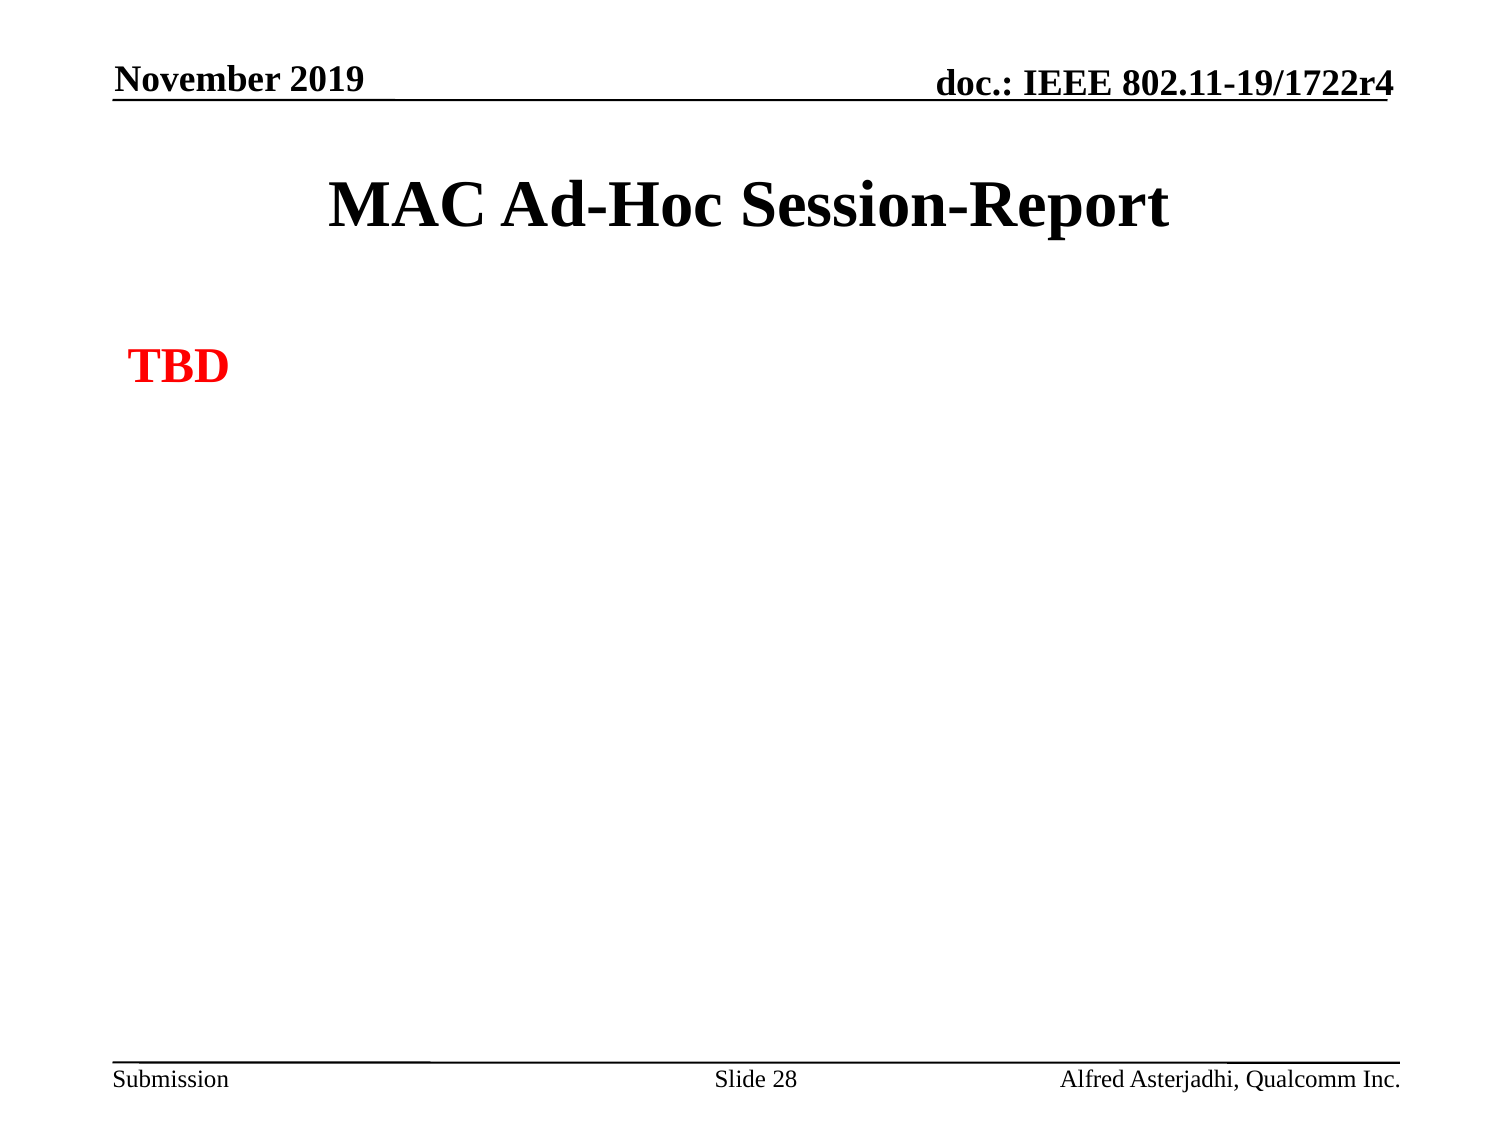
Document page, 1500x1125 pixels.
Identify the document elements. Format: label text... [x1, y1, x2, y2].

title MAC Ad-Hoc Session-Report [112, 112, 1388, 288]
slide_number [114, 54, 423, 100]
footer Alfred Asterjadhi, Qualcomm Inc. [878, 1061, 1402, 1093]
list TBD [112, 324, 1388, 1000]
slide_number Slide 28 [712, 1061, 800, 1123]
